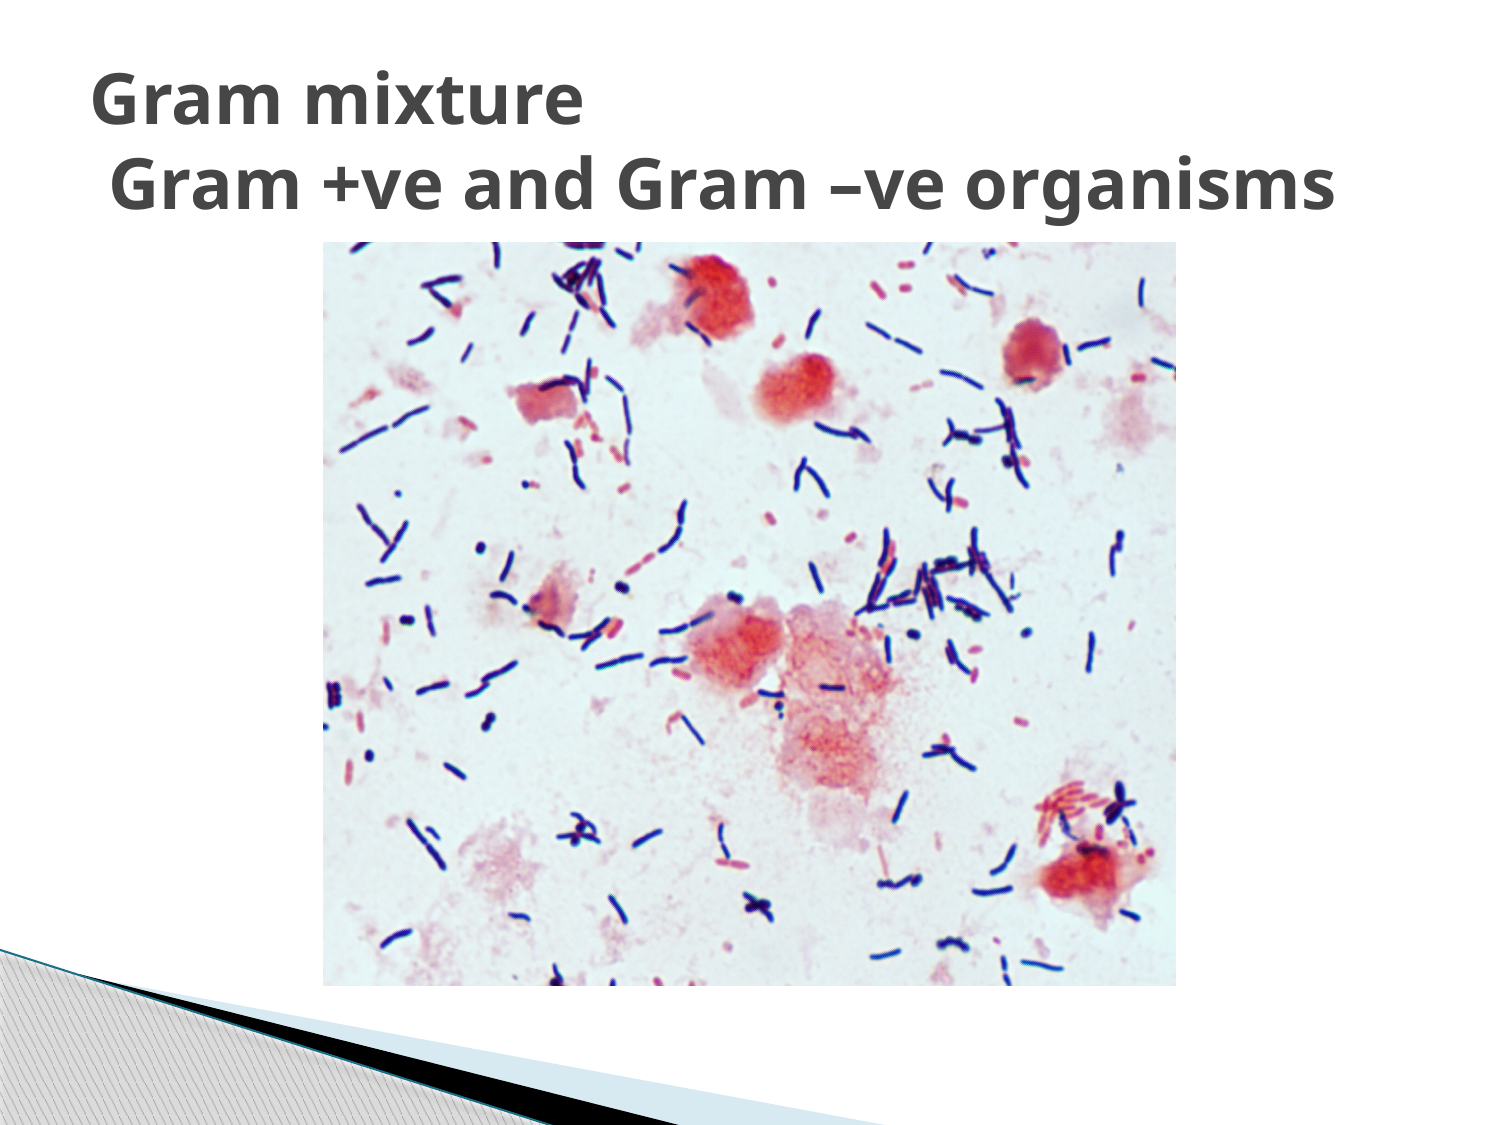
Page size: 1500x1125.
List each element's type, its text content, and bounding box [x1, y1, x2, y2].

title Gram mixture Gram +ve and Gram –ve organisms [75, 45, 1425, 233]
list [323, 242, 1177, 986]
